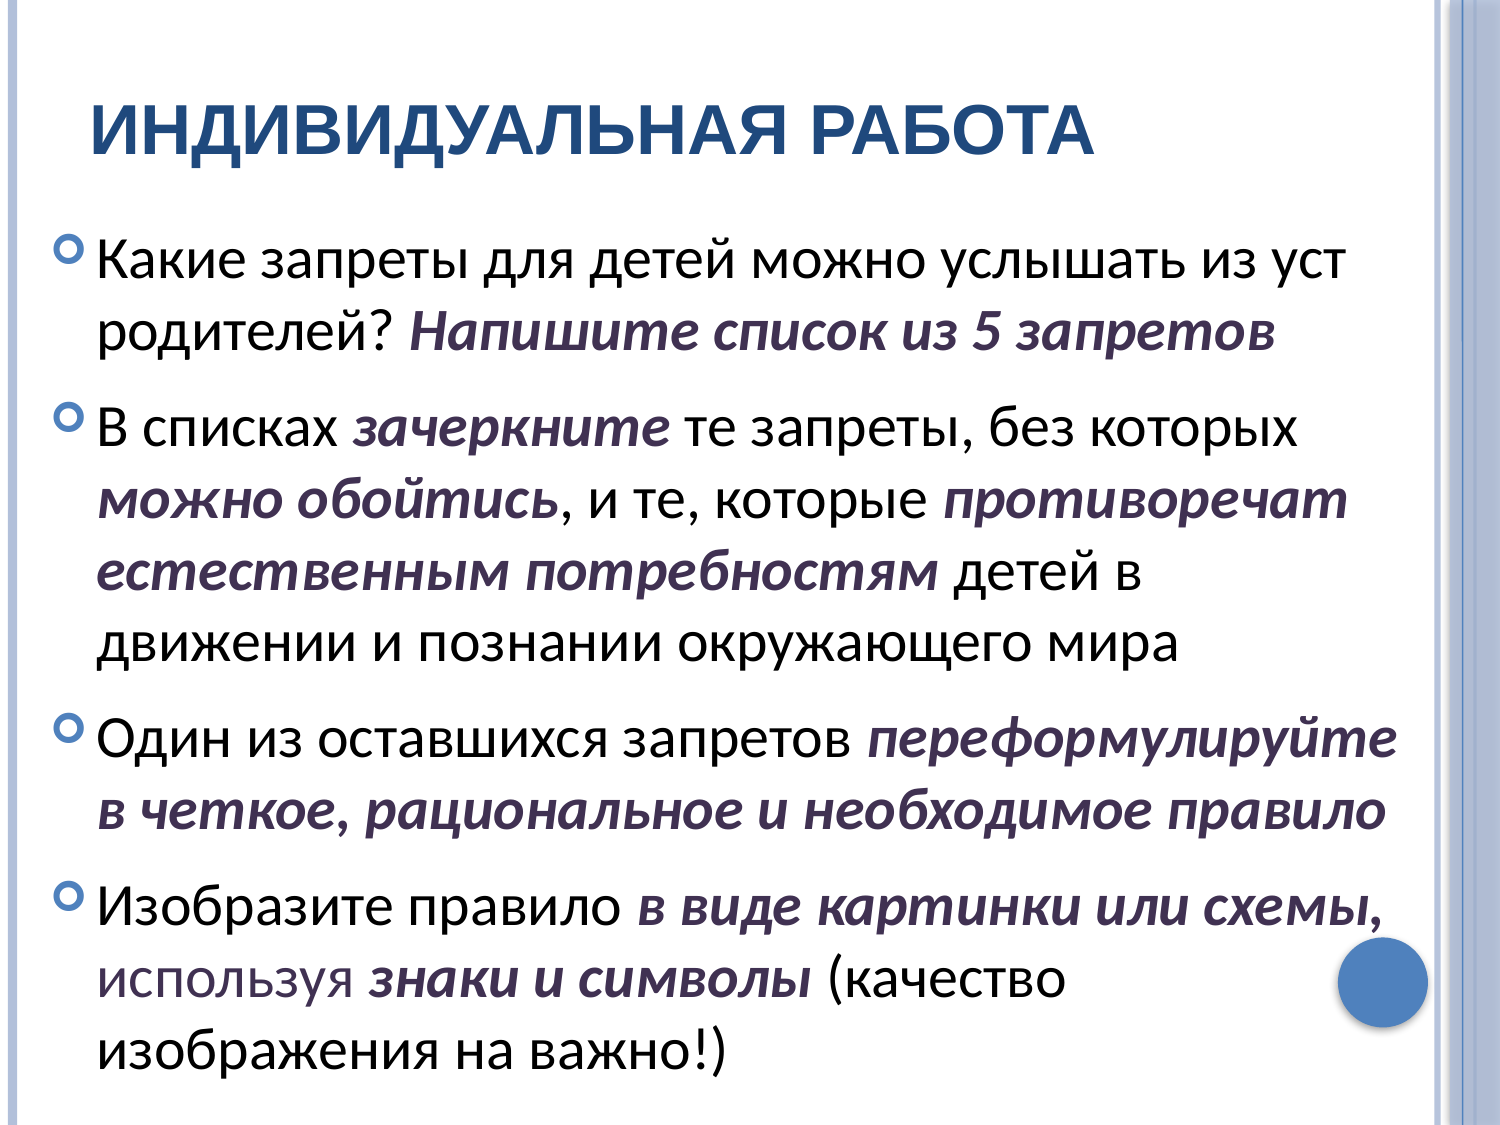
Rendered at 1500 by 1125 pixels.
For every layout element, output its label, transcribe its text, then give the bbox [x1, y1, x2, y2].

title Индивидуальная работа [75, 45, 1372, 176]
list Какие запреты для детей можно услышать из уст родителей? Напишите список из 5 запретов В списках зачеркните те запреты, без которых можно обойтись, и те, которые противоречат естественным потребностям детей в движении и познании окружающего мира Один из оставшихся запретов переформулируйте в четкое, рациональное и необходимое правило Изобразите правило в виде картинки или схемы, используя знаки и символы (качество изображения на важно!) [35, 210, 1418, 1102]
